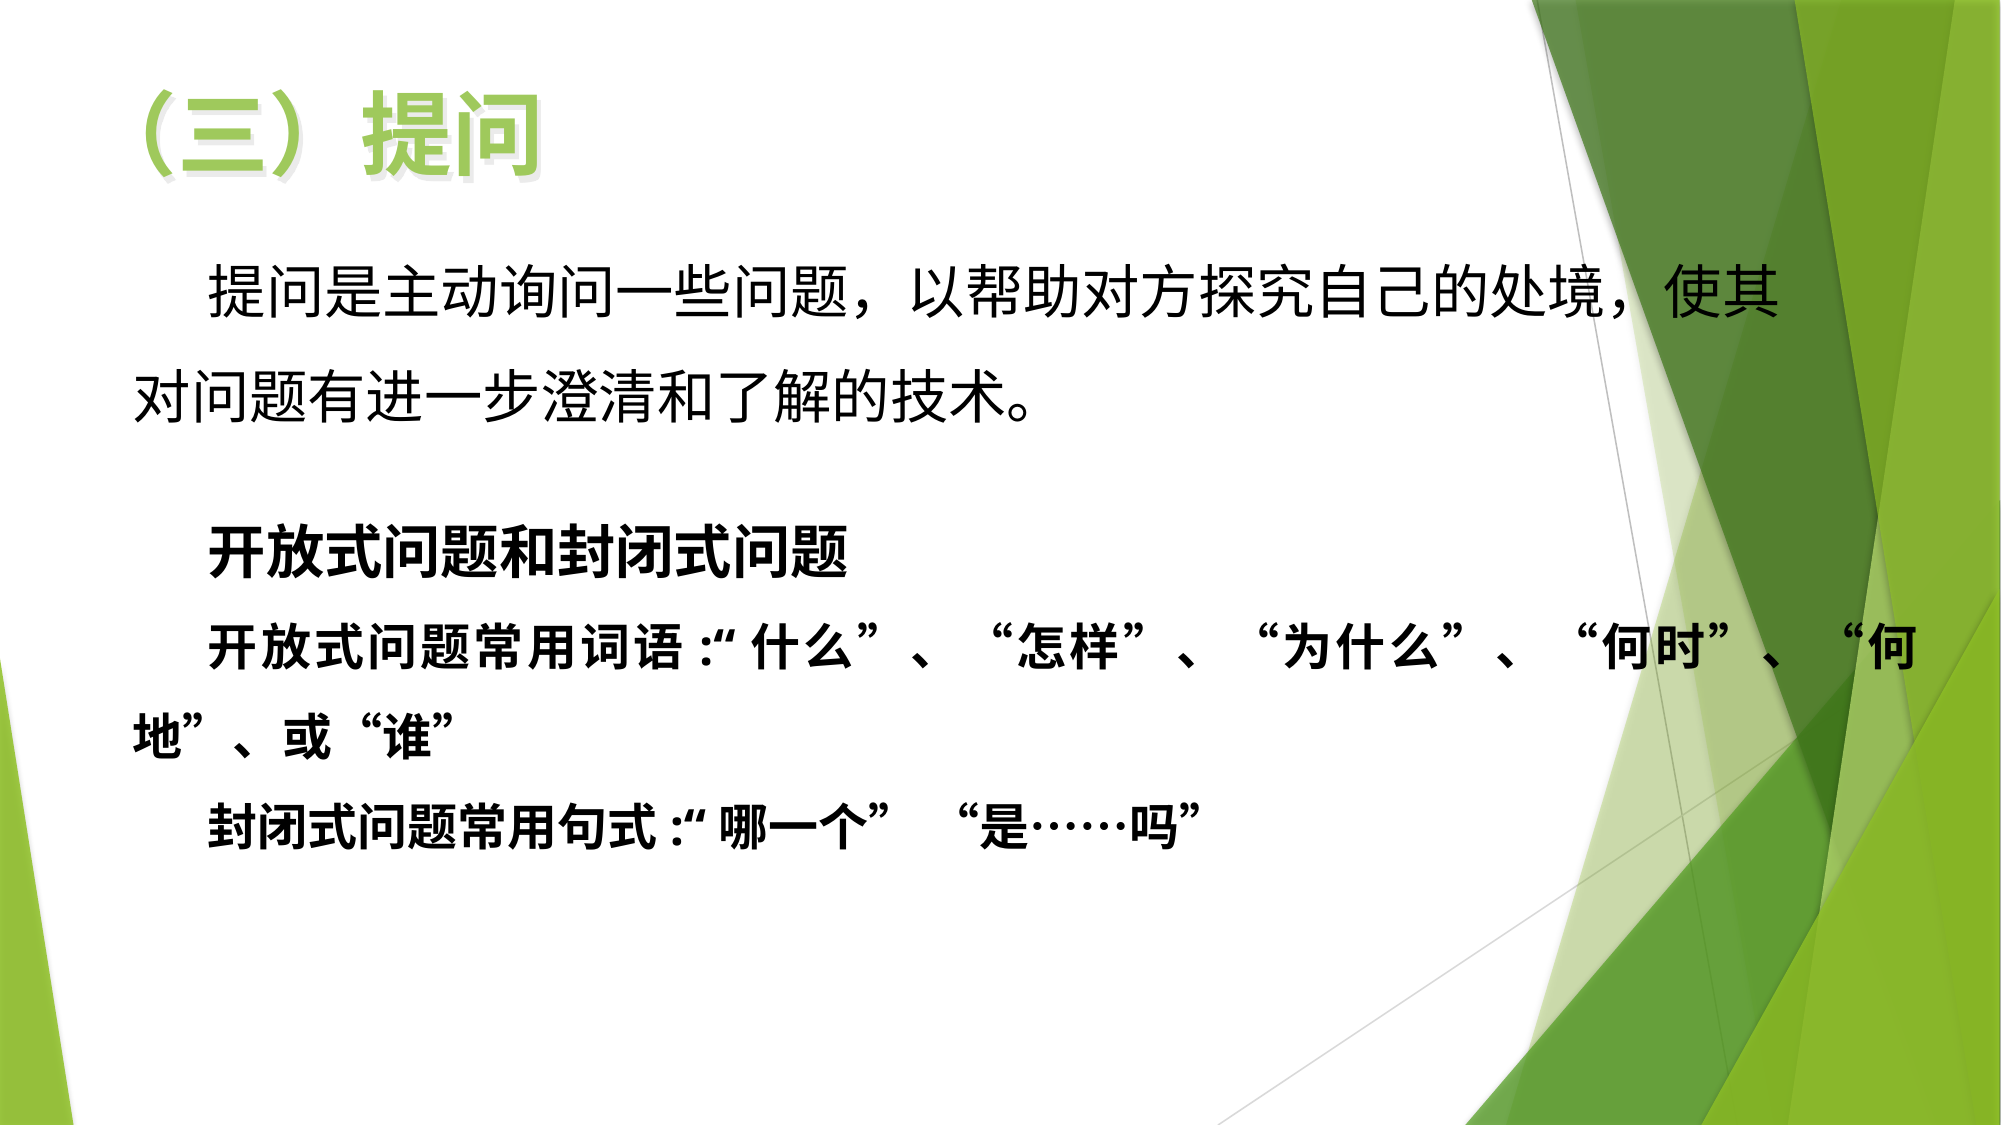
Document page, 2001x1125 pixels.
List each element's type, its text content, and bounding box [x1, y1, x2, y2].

text_box 提问是主动询问一些问题，以帮助对方探究自己的处境，使其对问题有进一步澄清和了解的技术。 [118, 212, 1838, 388]
text_box （三）提问 [70, 82, 1642, 182]
text_box 开放式问题和封闭式问题 开放式问题常用词语:“什么”、“怎样”、“为什么”、“何时”、“何地”、或“谁” 封闭式问题常用句式:“哪一个” “是……吗” [118, 472, 1933, 985]
